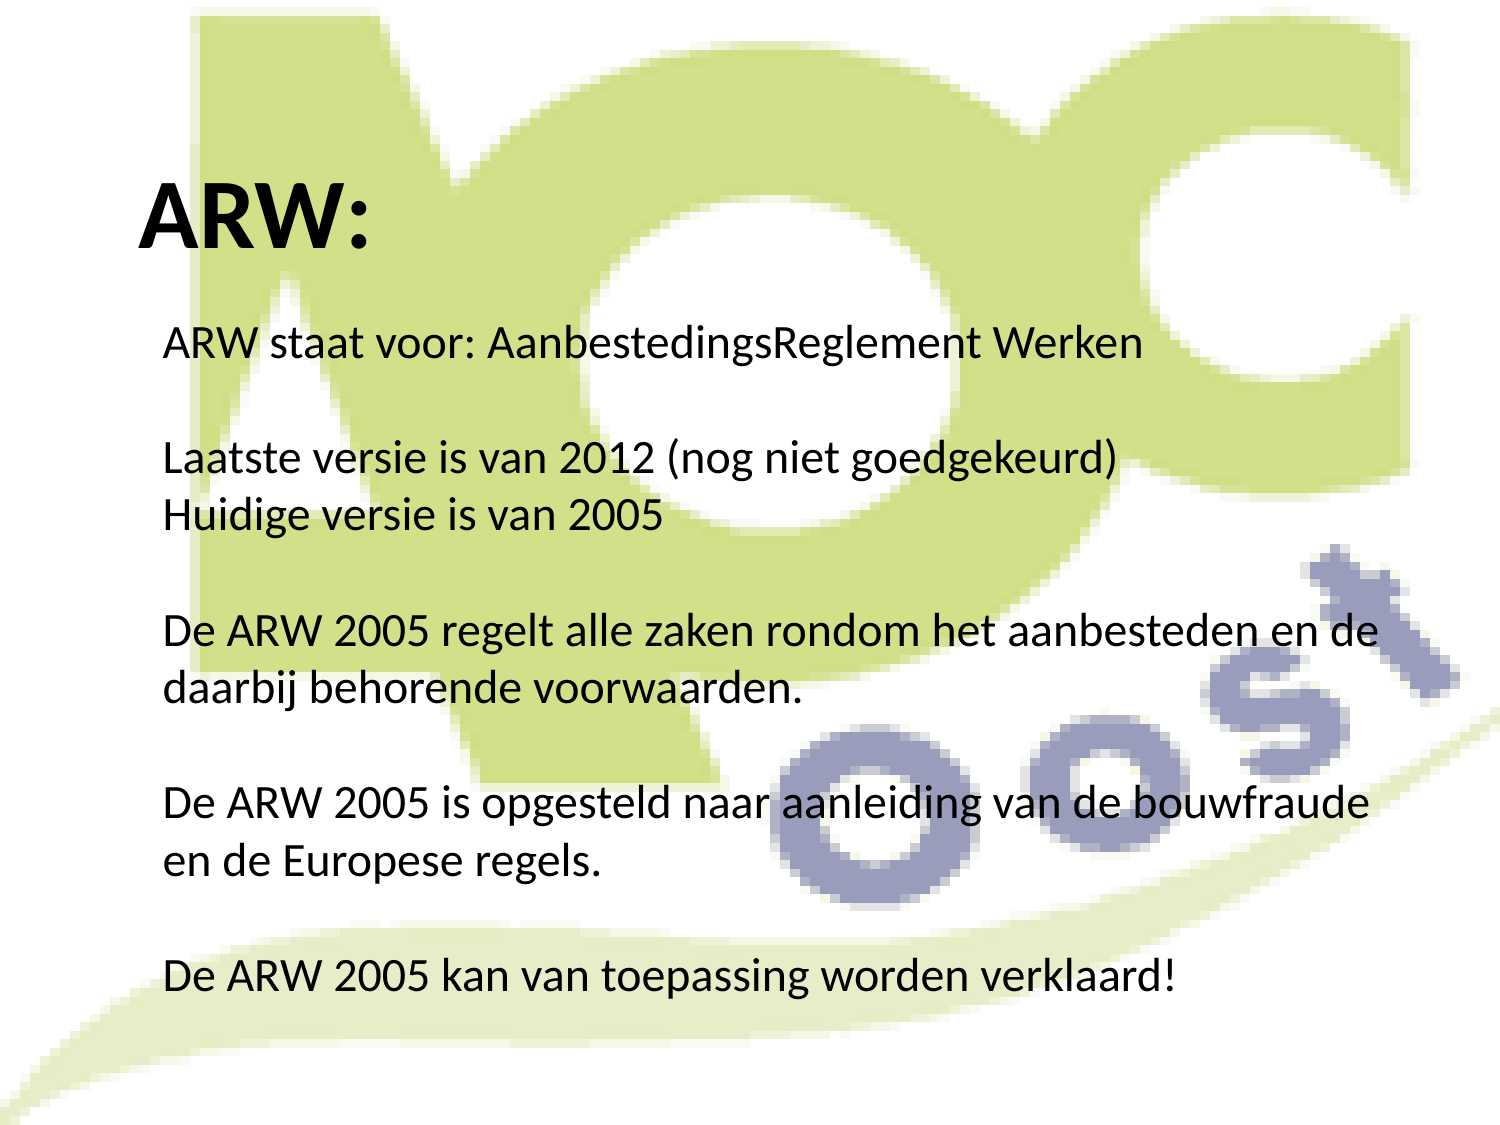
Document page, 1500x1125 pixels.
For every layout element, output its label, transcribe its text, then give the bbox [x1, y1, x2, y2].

text_box ARW staat voor: AanbestedingsReglement Werken Laatste versie is van 2012 (nog niet goedgekeurd) Huidige versie is van 2005 De ARW 2005 regelt alle zaken rondom het aanbesteden en de daarbij behorende voorwaarden. De ARW 2005 is opgesteld naar aanleiding van de bouwfraude en de Europese regels. De ARW 2005 kan van toepassing worden verklaard! [147, 302, 1424, 1012]
title ARW: [123, 125, 1282, 291]
